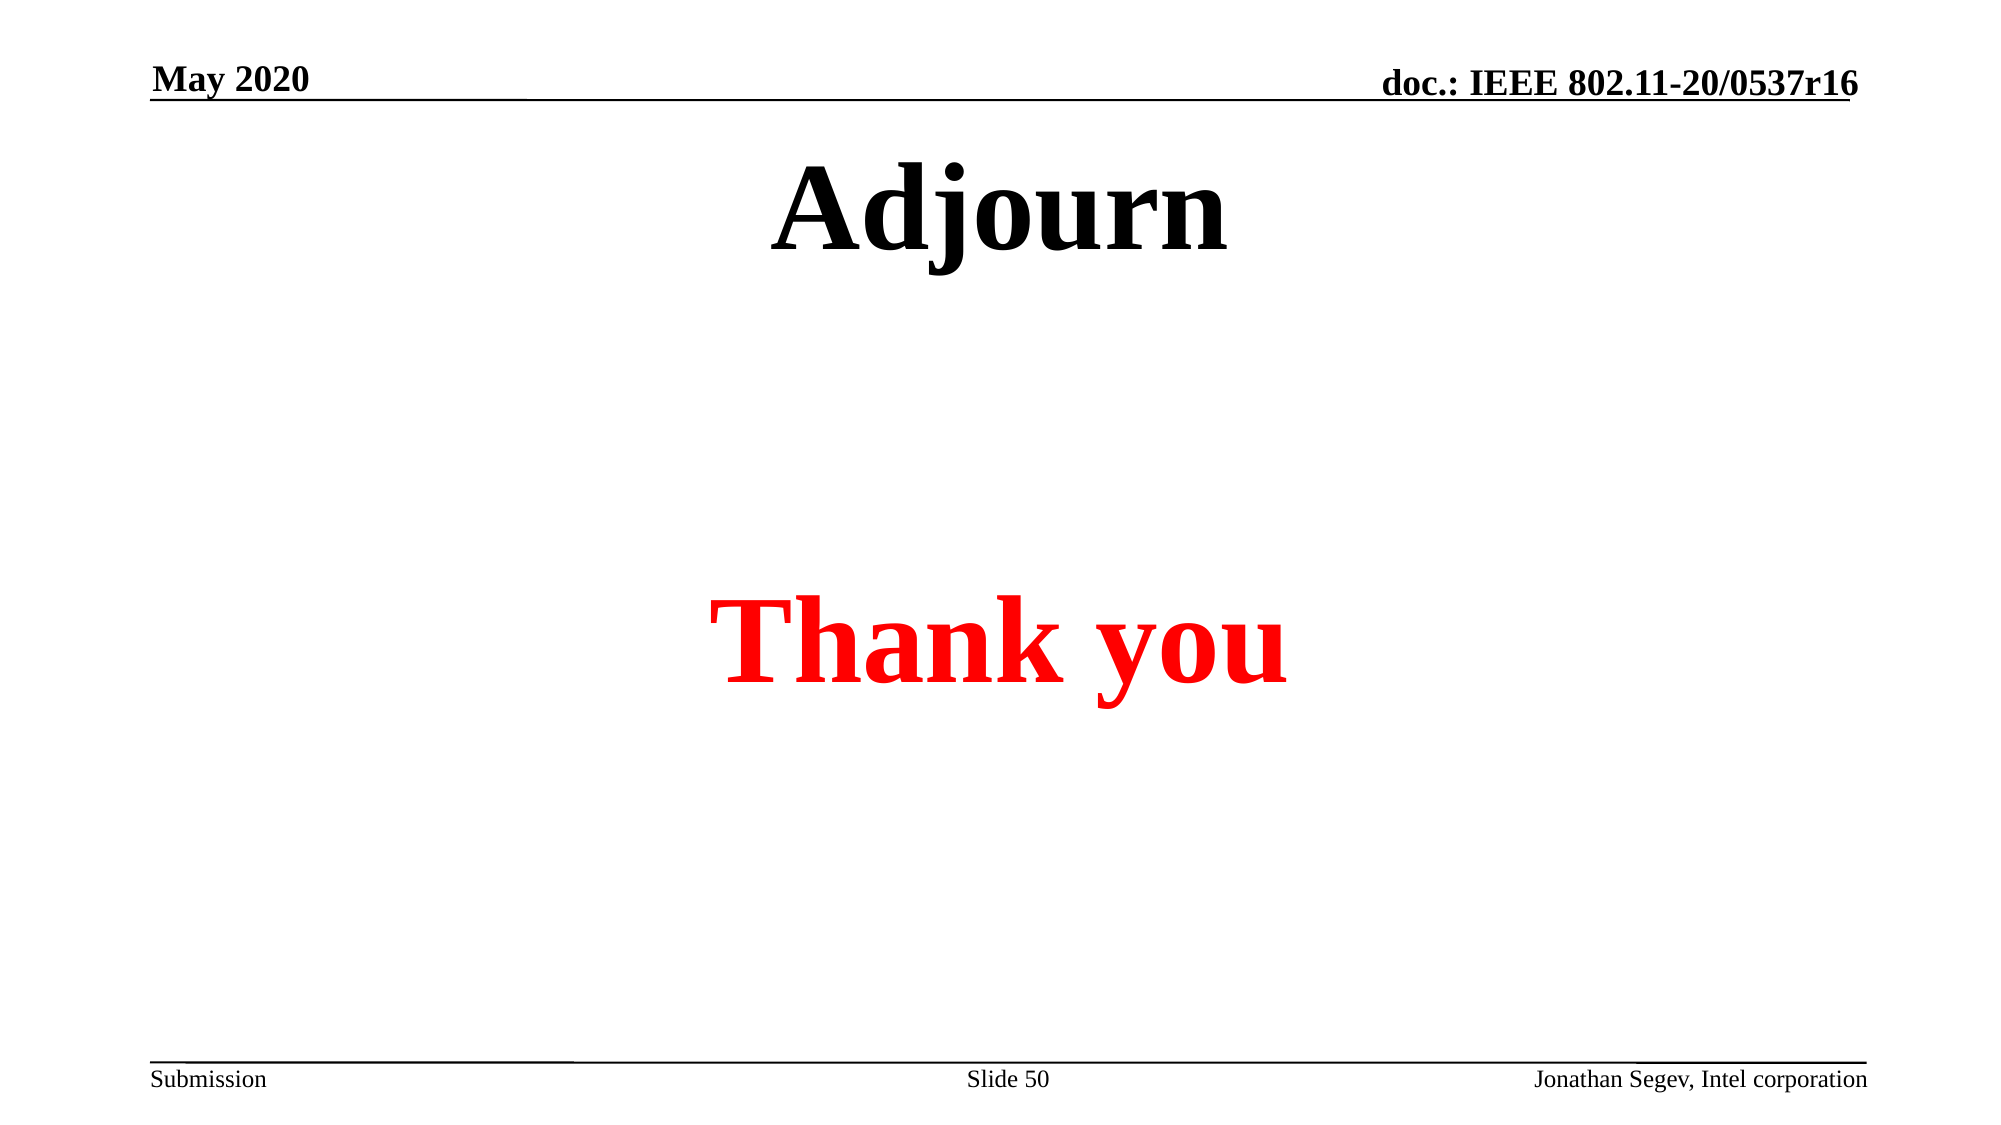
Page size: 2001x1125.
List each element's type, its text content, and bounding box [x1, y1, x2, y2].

slide_number Slide 50 [950, 1061, 1067, 1123]
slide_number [152, 54, 563, 100]
list Thank you [149, 324, 1850, 1000]
title Adjourn [149, 112, 1850, 288]
footer Jonathan Segev, Intel corporation [1171, 1061, 1869, 1093]
